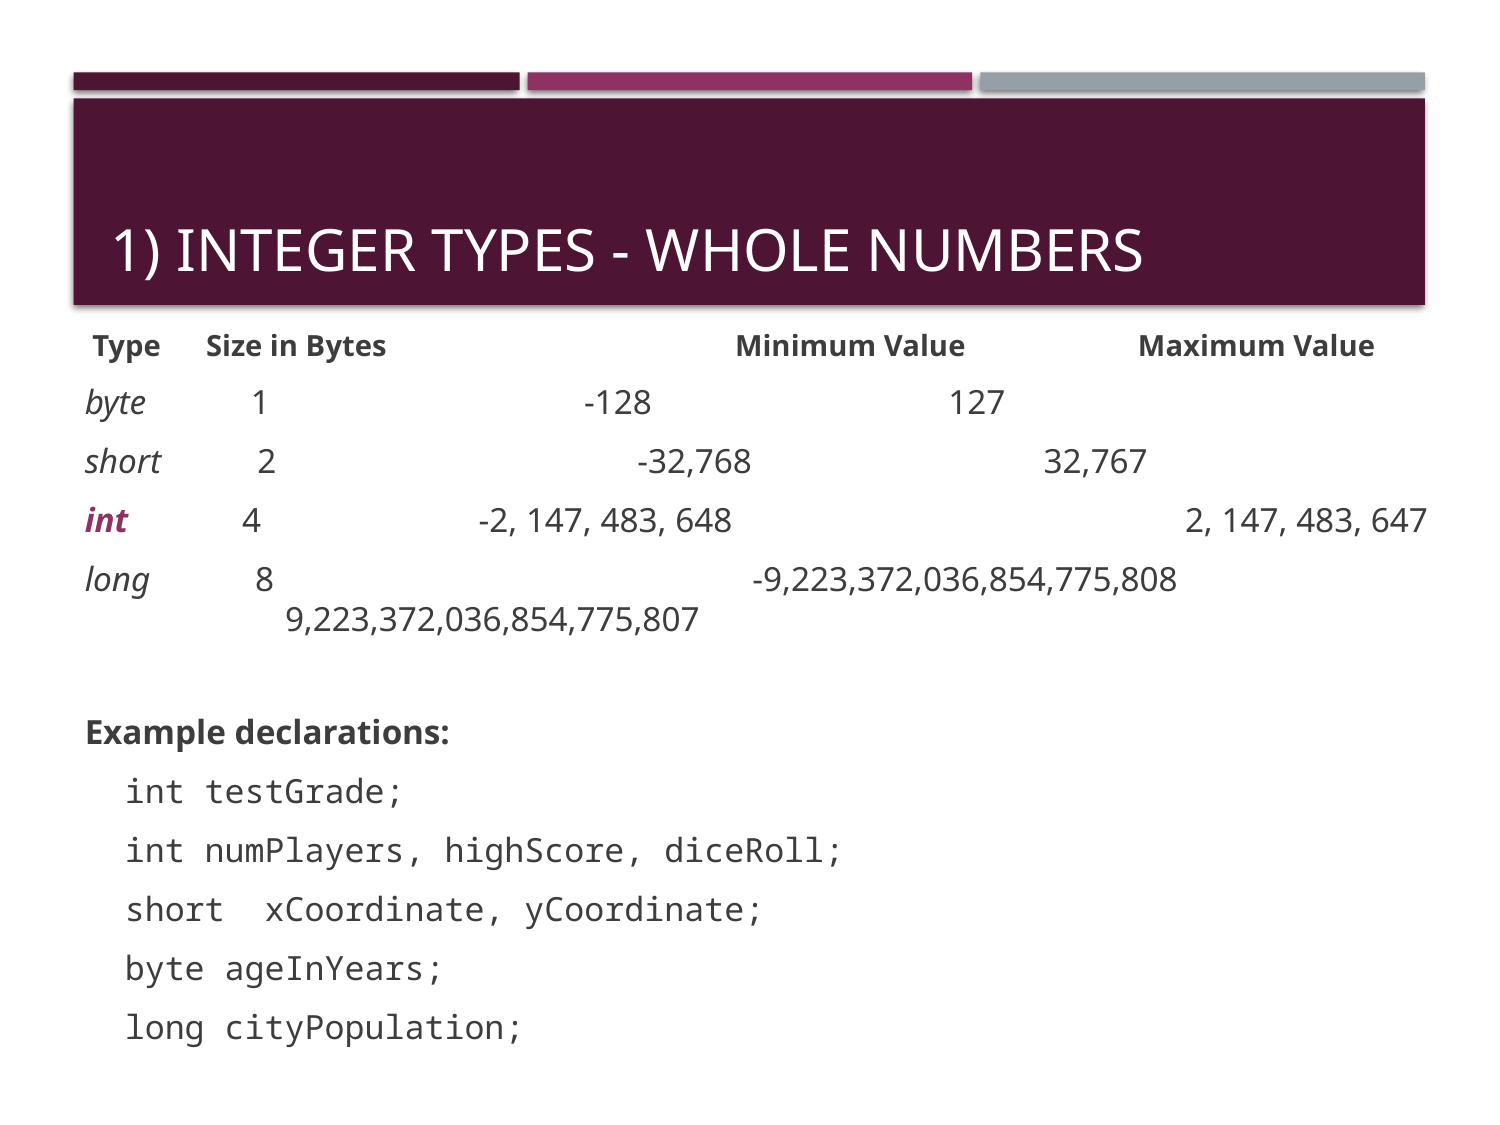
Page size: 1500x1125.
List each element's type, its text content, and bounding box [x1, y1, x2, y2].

list Type Size in Bytes Minimum Value Maximum Value byte 1 -128 127 short 2 -32,768 32,767 int 4 -2, 147, 483, 648 2, 147, 483, 647 long 8 -9,223,372,036,854,775,808 9,223,372,036,854,775,807 Example declarations: int testGrade; int numPlayers, highScore, diceRoll; short xCoordinate, yCoordinate; byte ageInYears; long cityPopulation; [69, 327, 1475, 1046]
title 1) Integer Types - Whole Numbers [95, 112, 1406, 291]
